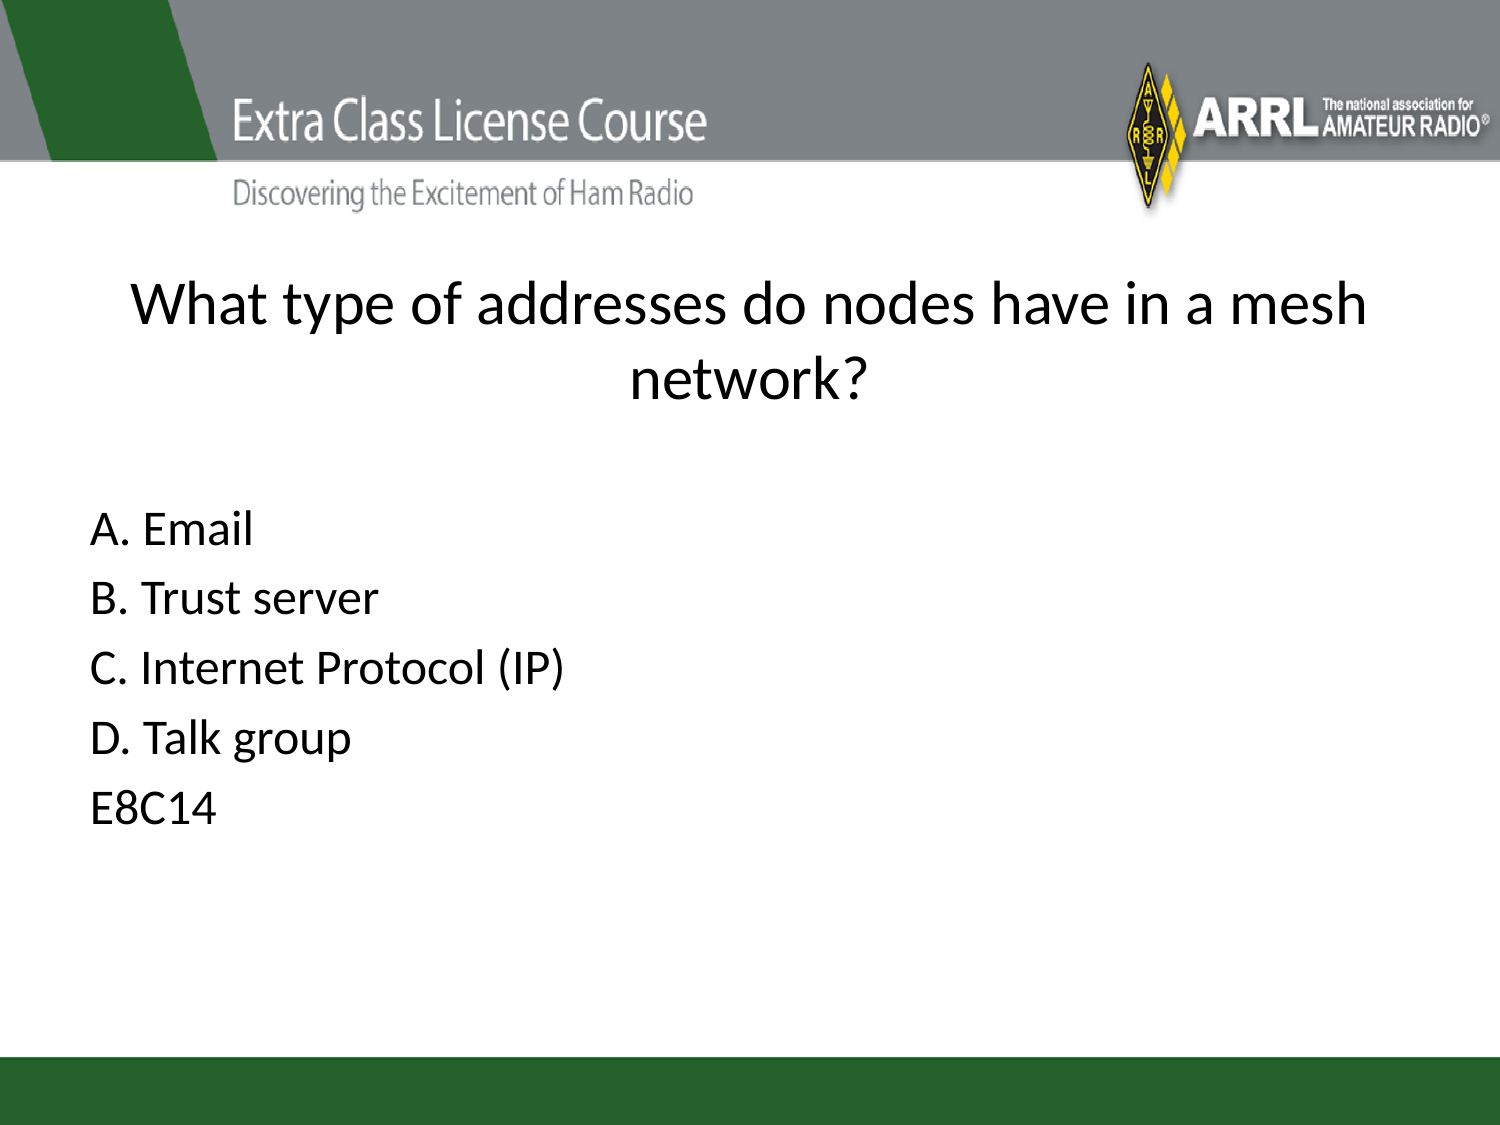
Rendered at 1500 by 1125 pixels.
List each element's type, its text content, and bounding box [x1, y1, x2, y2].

title What type of addresses do nodes have in a mesh network? [75, 254, 1425, 435]
picture [0, 0, 1500, 1125]
list A. Email B. Trust server C. Internet Protocol (IP) D. Talk group E8C14 [75, 487, 1425, 1005]
